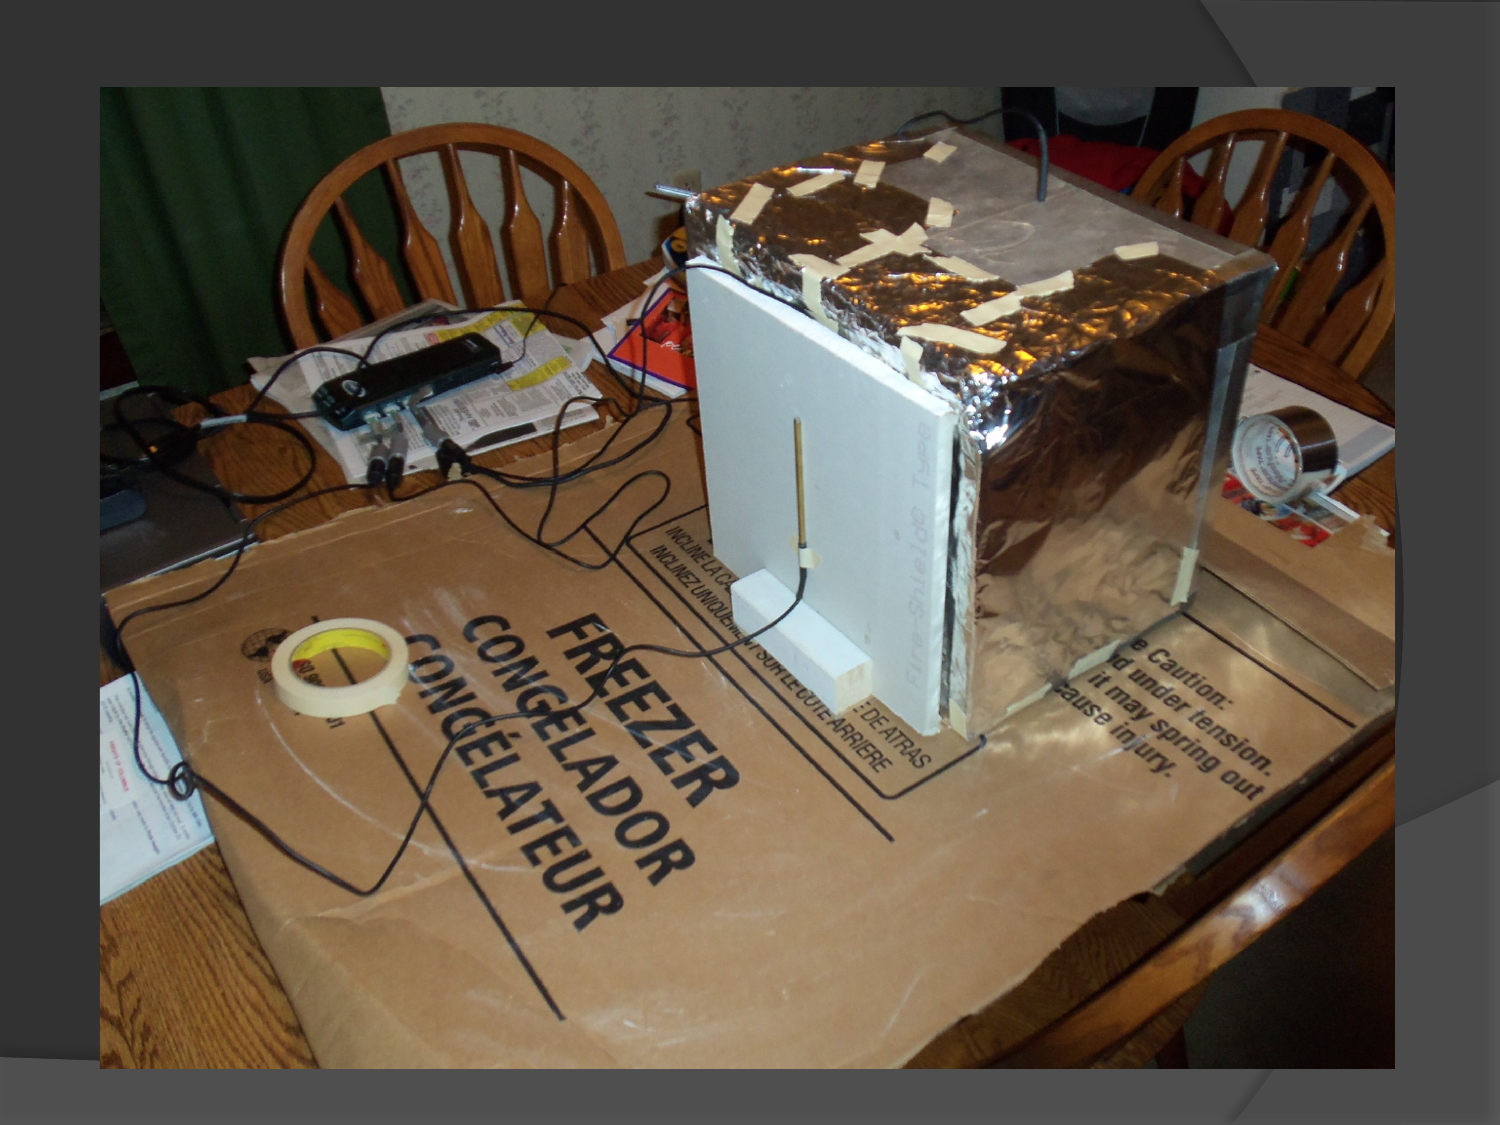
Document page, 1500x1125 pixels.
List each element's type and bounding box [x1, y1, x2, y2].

picture [99, 87, 1396, 1069]
